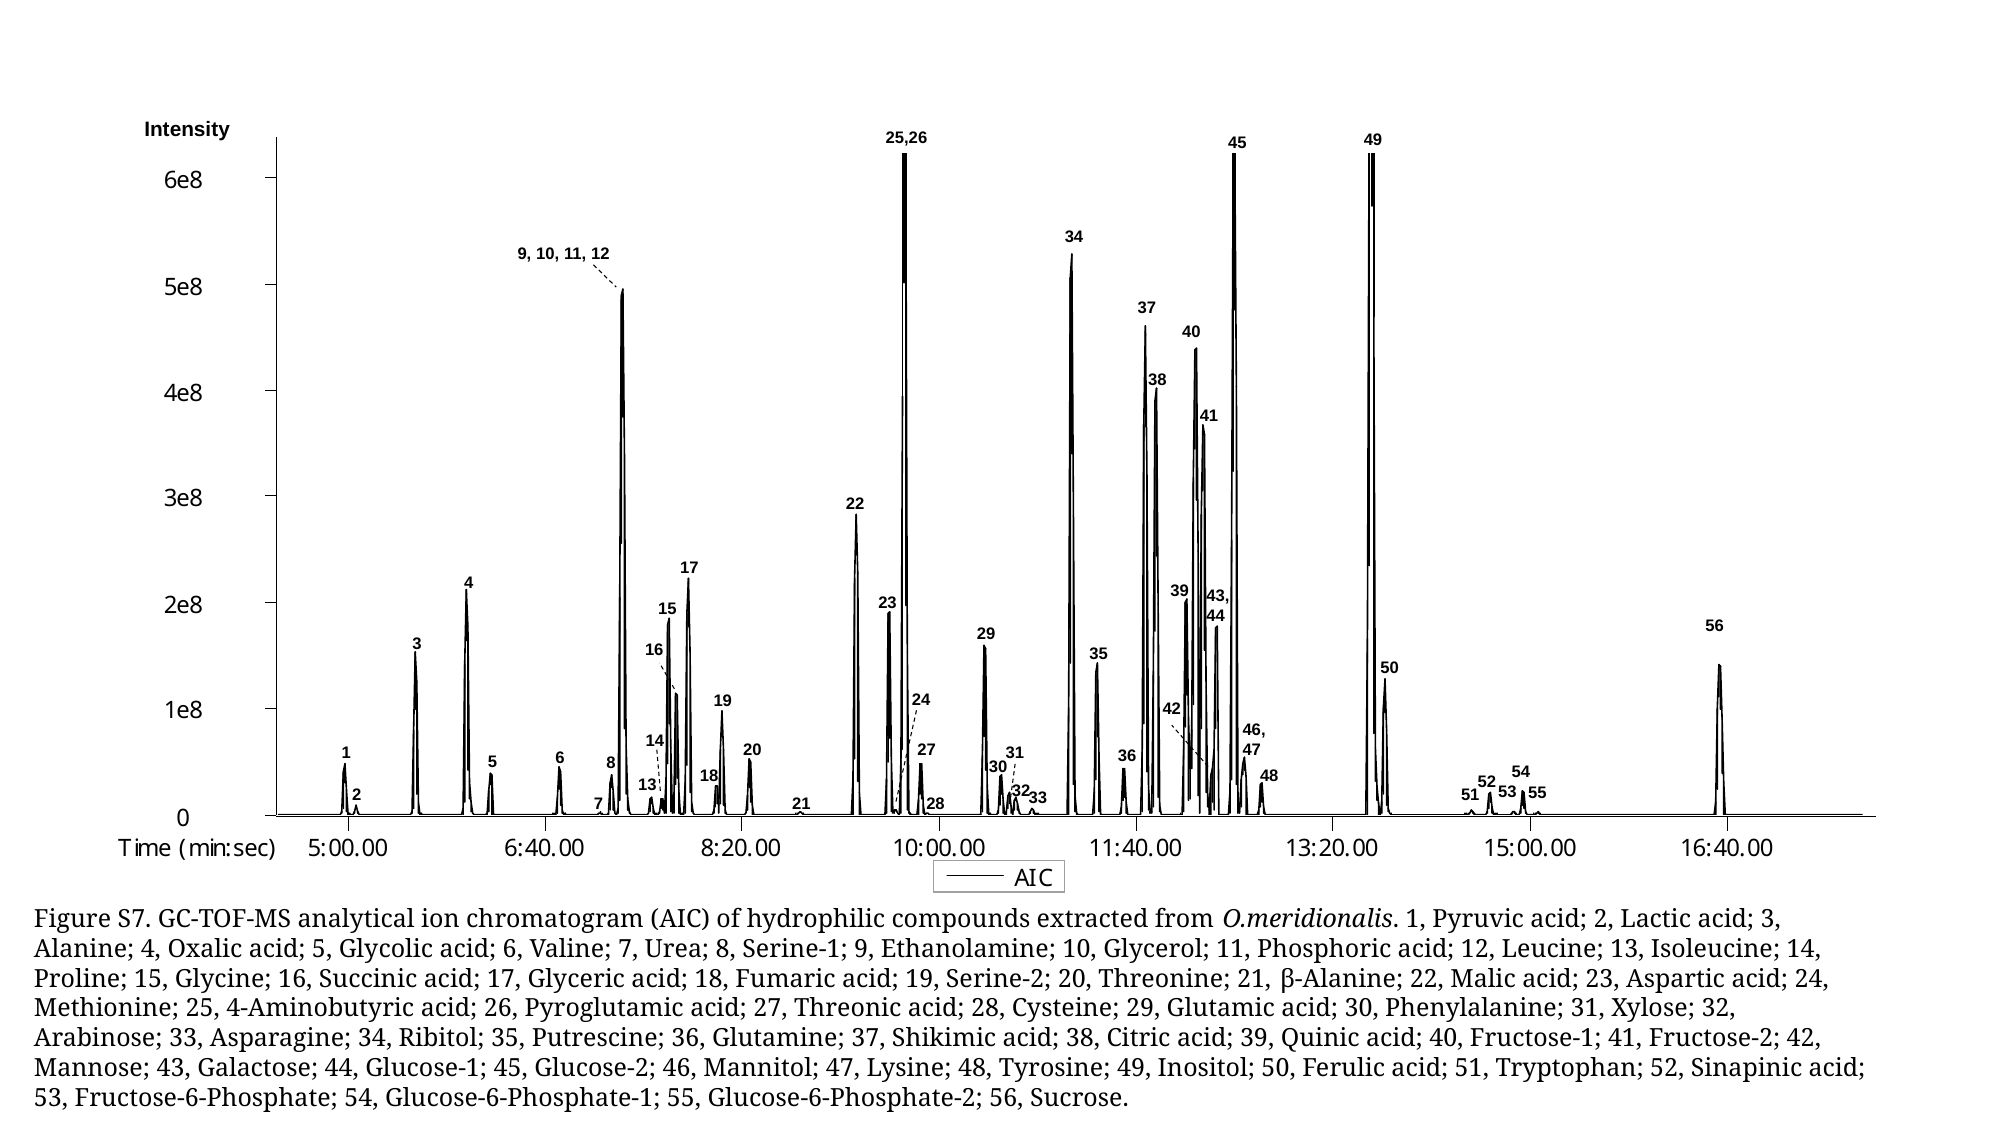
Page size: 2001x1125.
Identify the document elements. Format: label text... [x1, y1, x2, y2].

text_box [90, 103, 1910, 895]
text_box Figure S7. GC-TOF-MS analytical ion chromatogram (AIC) of hydrophilic compounds extracted from O.meridionalis. 1, Pyruvic acid; 2, Lactic acid; 3, Alanine; 4, Oxalic acid; 5, Glycolic acid; 6, Valine; 7, Urea; 8, Serine-1; 9, Ethanolamine; 10, Glycerol; 11, Phosphoric acid; 12, Leucine; 13, Isoleucine; 14, Proline; 15, Glycine; 16, Succinic acid; 17, Glyceric acid; 18, Fumaric acid; 19, Serine-2; 20, Threonine; 21, β-Alanine; 22, Malic acid; 23, Aspartic acid; 24, Methionine; 25, 4-Aminobutyric acid; 26, Pyroglutamic acid; 27, Threonic acid; 28, Cysteine; 29, Glutamic acid; 30, Phenylalanine; 31, Xylose; 32, Arabinose; 33, Asparagine; 34, Ribitol; 35, Putrescine; 36, Glutamine; 37, Shikimic acid; 38, Citric acid; 39, Quinic acid; 40, Fructose-1; 41, Fructose-2; 42, Mannose; 43, Galactose; 44, Glucose-1; 45, Glucose-2; 46, Mannitol; 47, Lysine; 48, Tyrosine; 49, Inositol; 50, Ferulic acid; 51, Tryptophan; 52, Sinapinic acid; 53, Fructose-6-Phosphate; 54, Glucose-6-Phosphate-1; 55, Glucose-6-Phosphate-2; 56, Sucrose. [19, 894, 1887, 1120]
